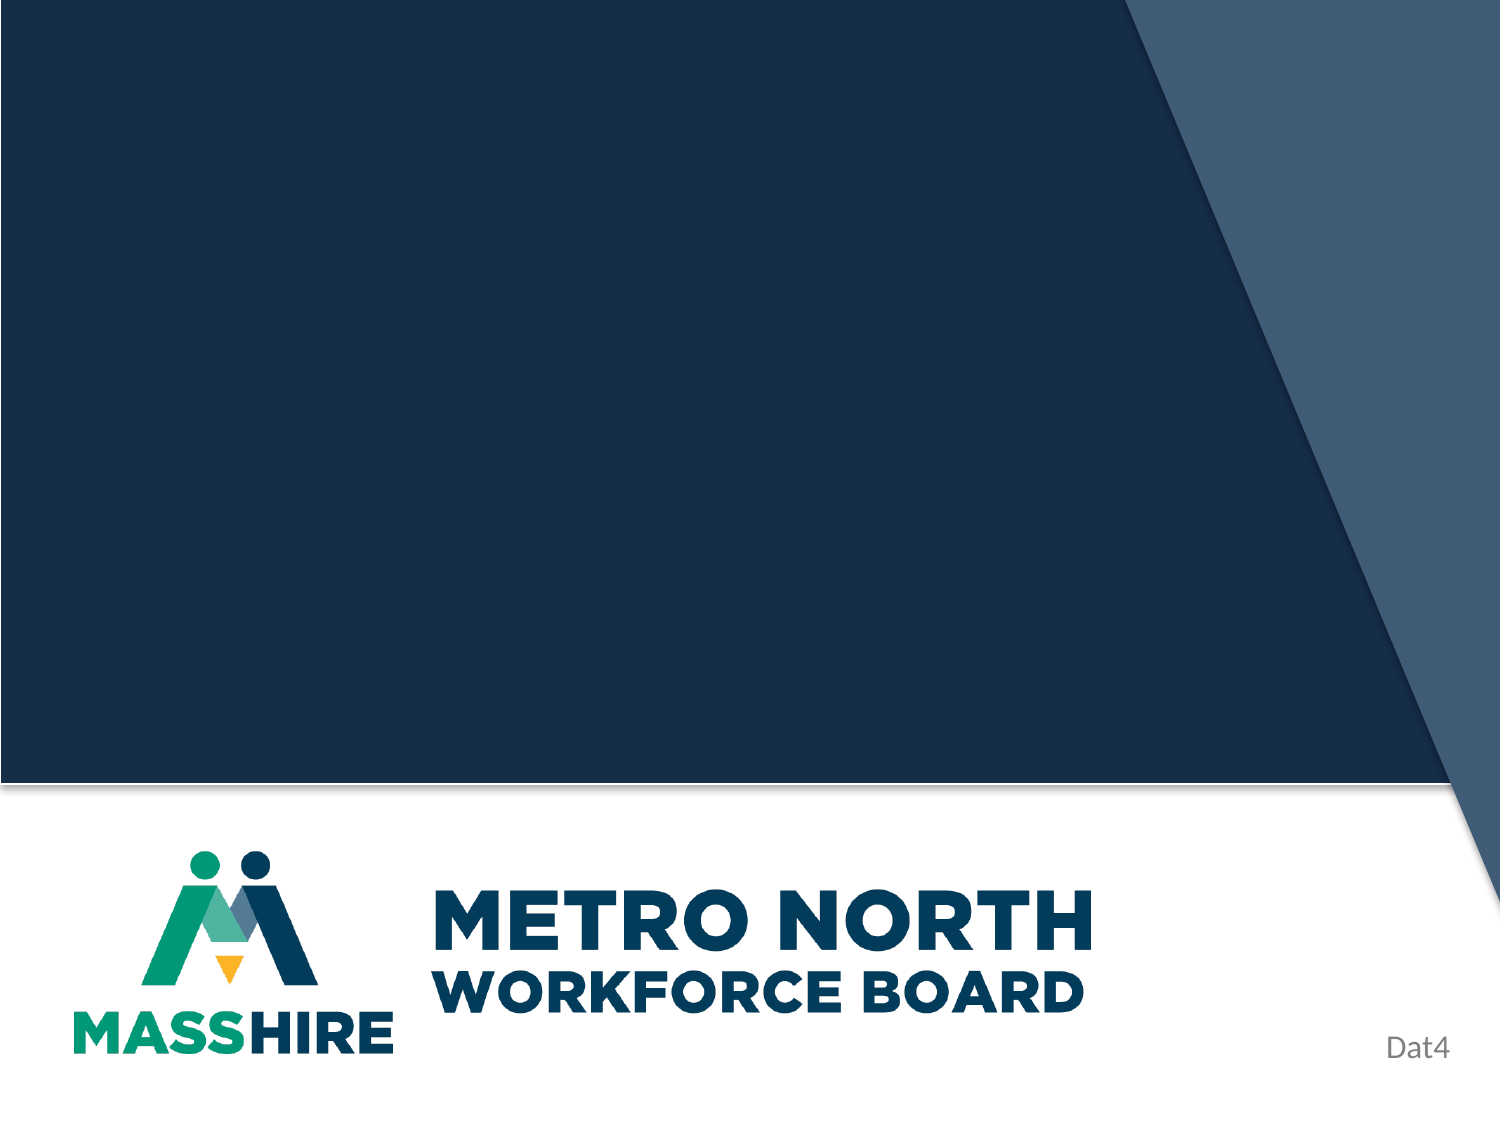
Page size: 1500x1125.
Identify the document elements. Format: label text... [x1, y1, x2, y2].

list Dat4 [1075, 1022, 1451, 1072]
picture [74, 562, 1091, 1054]
